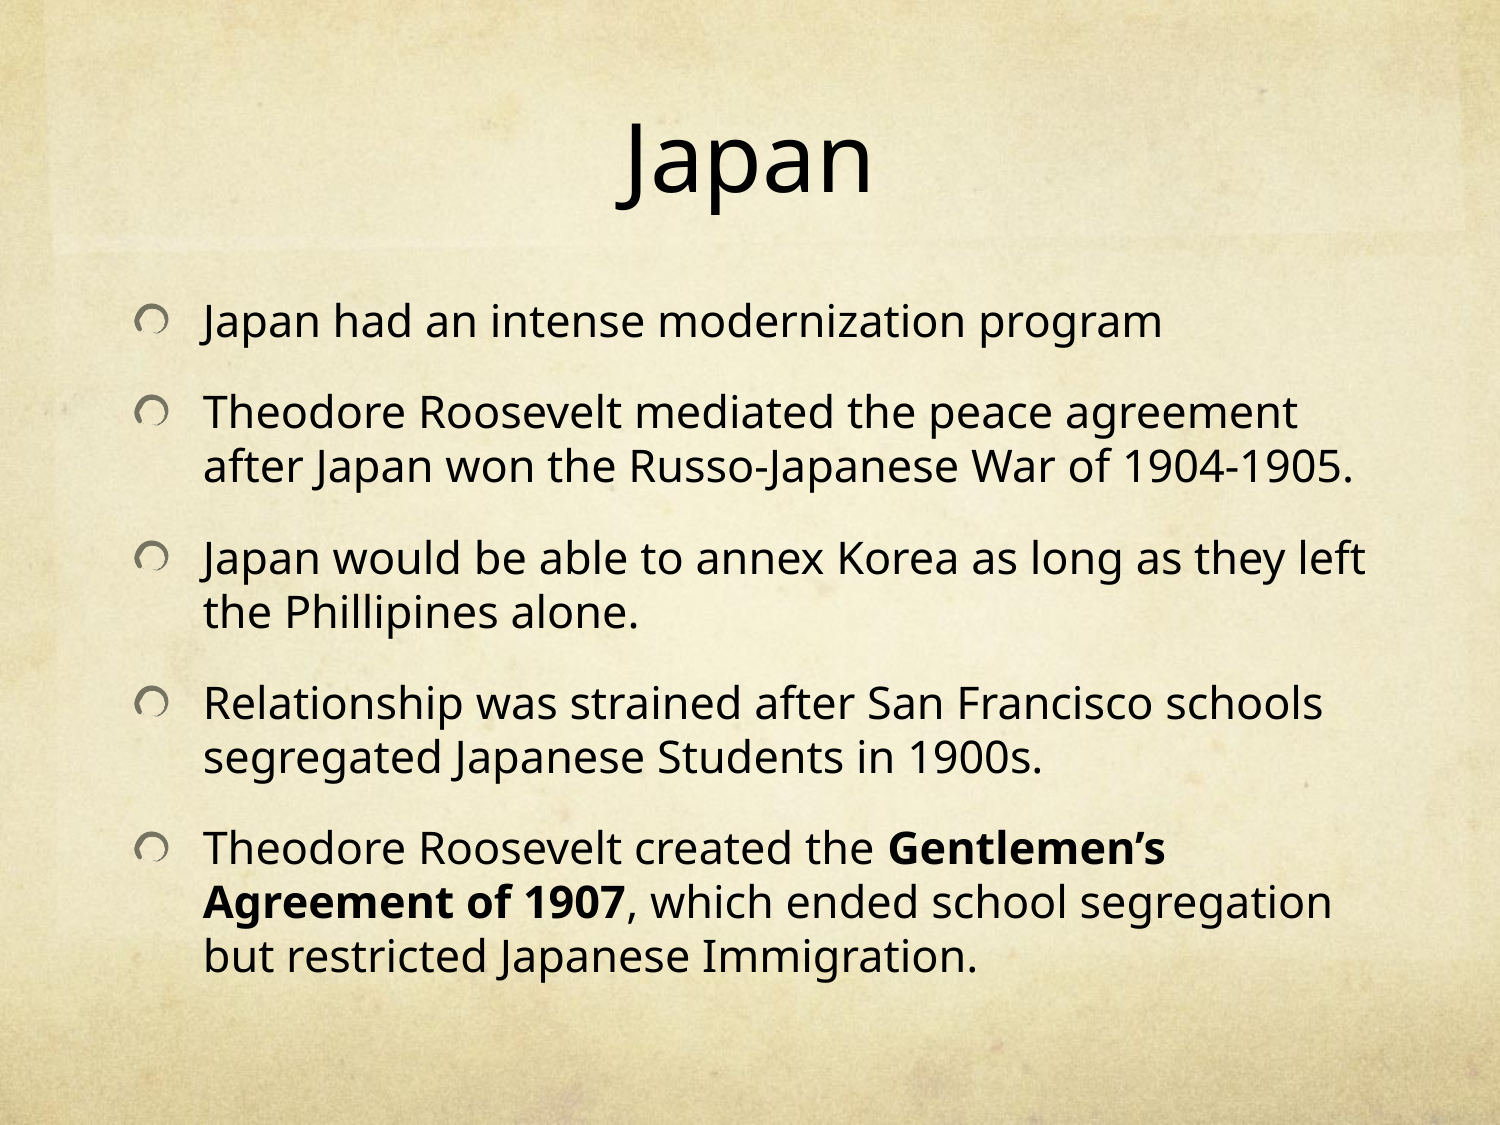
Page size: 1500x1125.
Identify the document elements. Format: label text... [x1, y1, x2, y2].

title Japan [150, 82, 1350, 225]
list Japan had an intense modernization program Theodore Roosevelt mediated the peace agreement after Japan won the Russo-Japanese War of 1904-1905. Japan would be able to annex Korea as long as they left the Phillipines alone. Relationship was strained after San Francisco schools segregated Japanese Students in 1900s. Theodore Roosevelt created the Gentlemen’s Agreement of 1907, which ended school segregation but restricted Japanese Immigration. [119, 284, 1393, 1030]
picture [0, 0, 1500, 1125]
